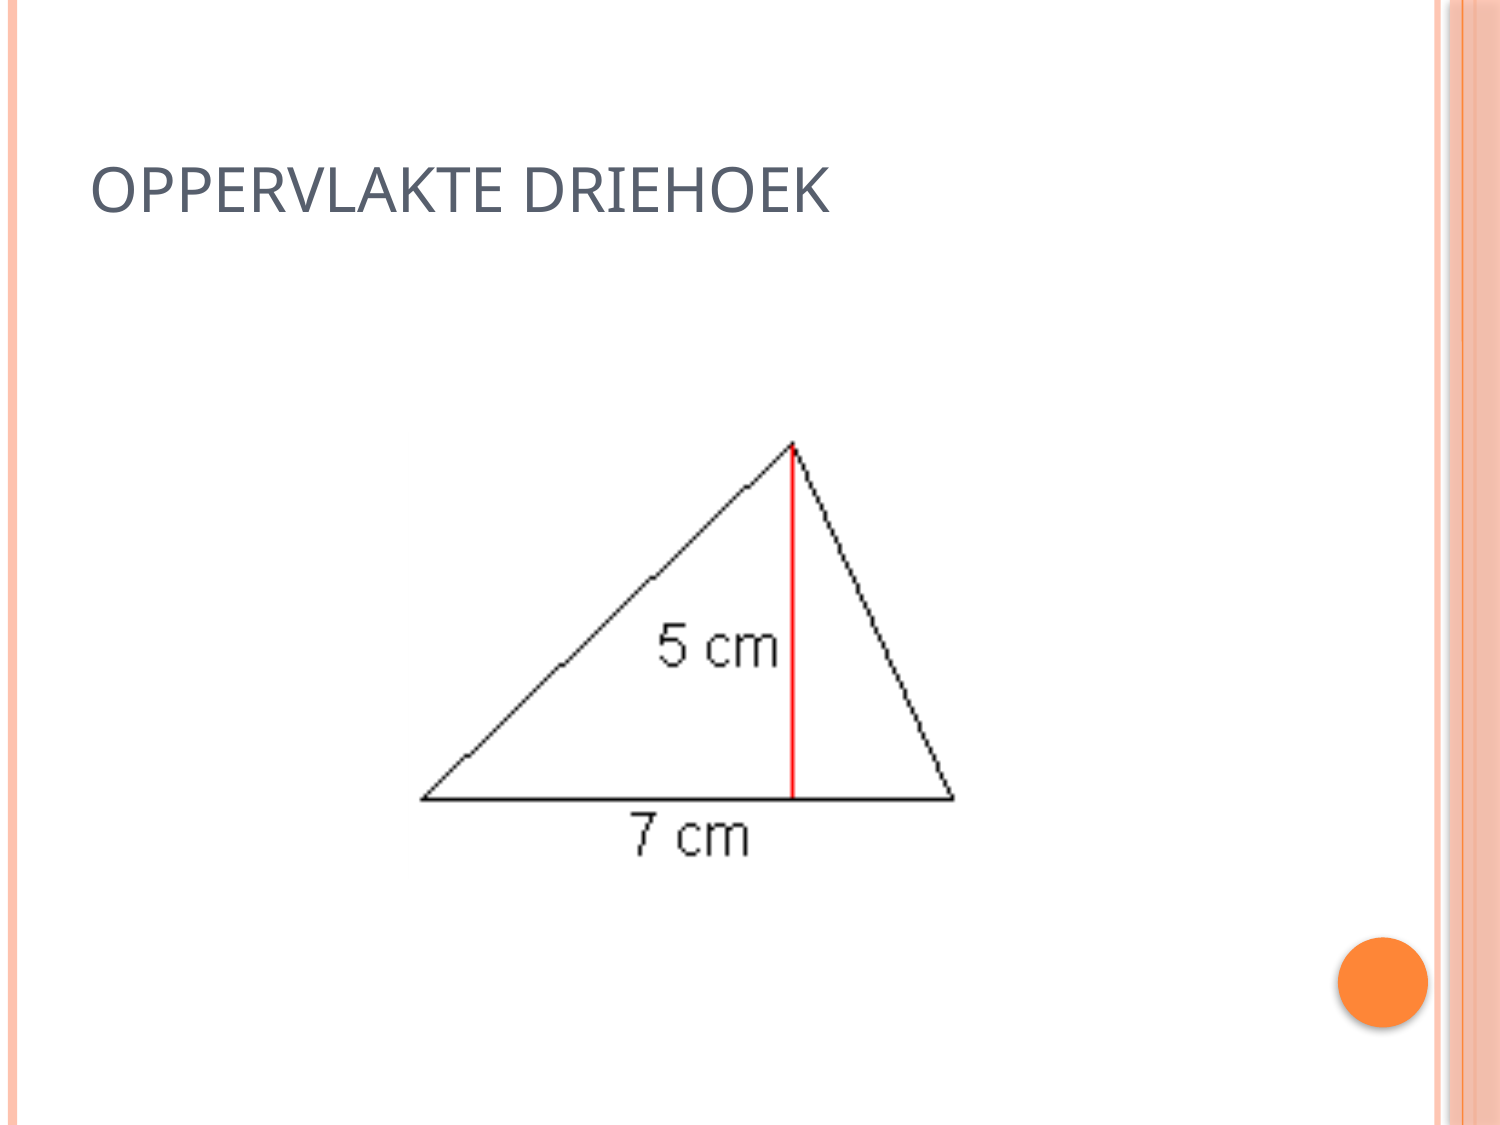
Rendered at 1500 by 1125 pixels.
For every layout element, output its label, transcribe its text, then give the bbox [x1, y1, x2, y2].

title Oppervlakte driehoek [75, 45, 1300, 233]
picture [406, 432, 1011, 880]
